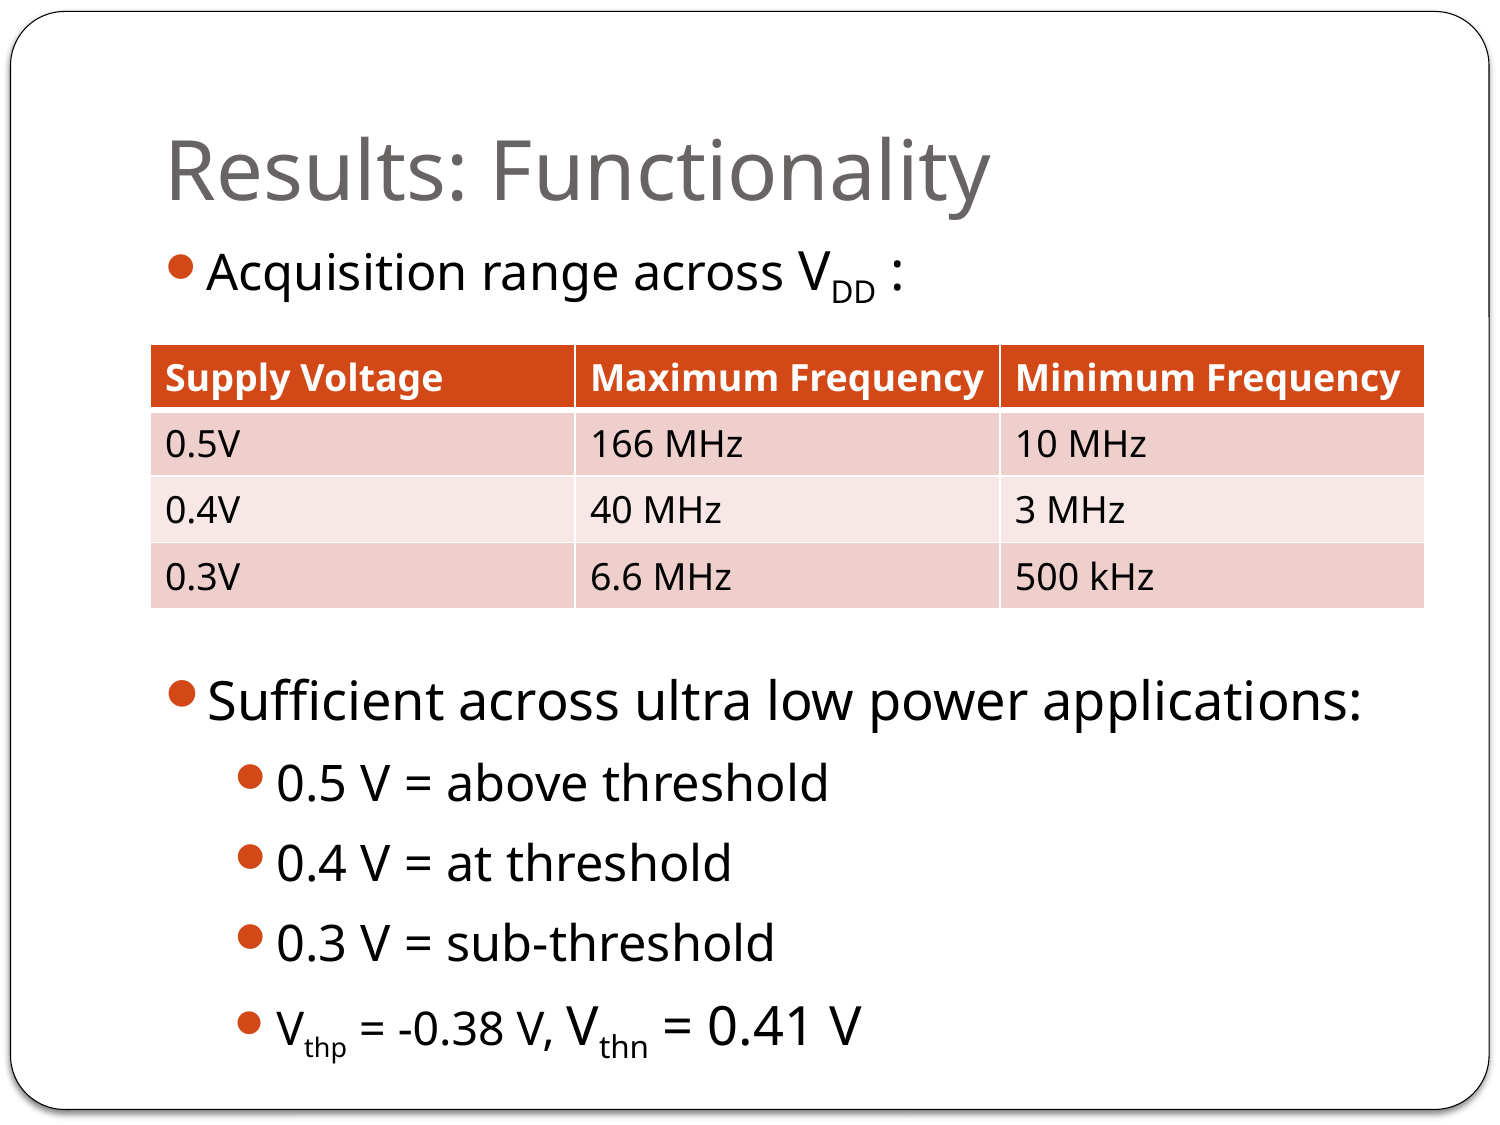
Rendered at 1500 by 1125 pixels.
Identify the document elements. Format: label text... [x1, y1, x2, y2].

title Results: Functionality [150, 45, 1425, 224]
text_box Acquisition range across VDD : Sufficient across ultra low power applications: 0.5 V = above threshold 0.4 V = at threshold 0.3 V = sub-threshold Vthp = -0.38 V, Vthn = 0.41 V [149, 224, 1425, 1088]
